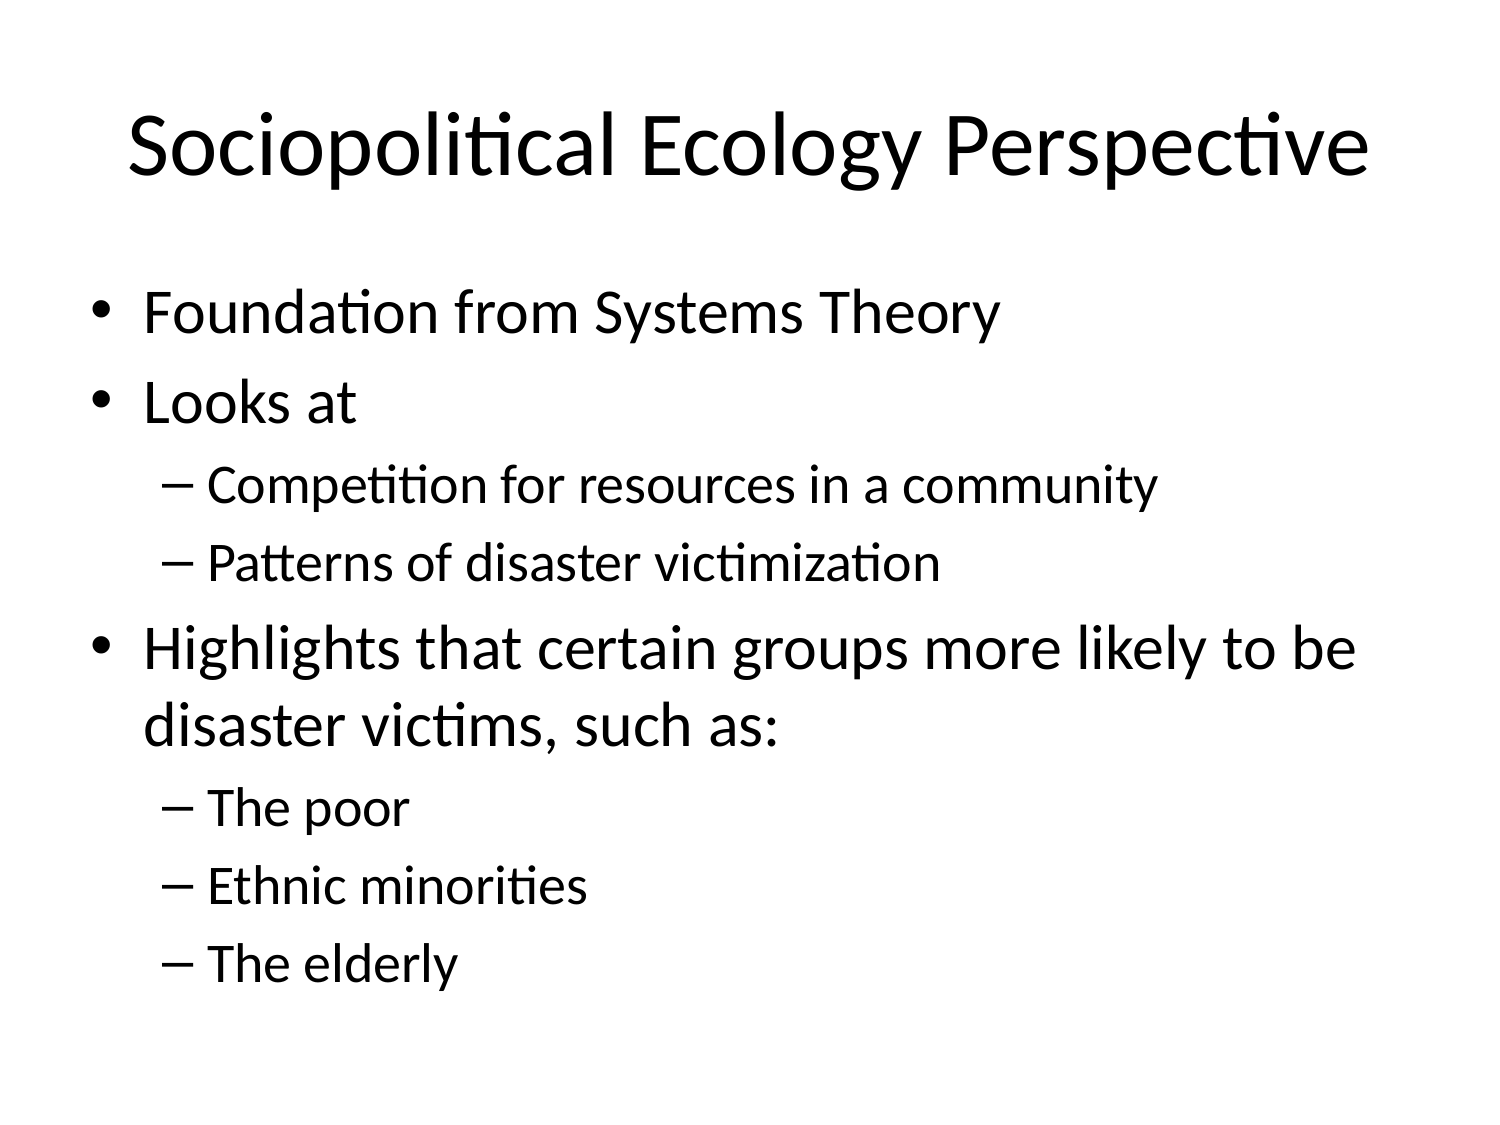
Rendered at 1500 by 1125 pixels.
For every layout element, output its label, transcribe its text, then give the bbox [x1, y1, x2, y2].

title Sociopolitical Ecology Perspective [75, 45, 1425, 233]
list Foundation from Systems Theory Looks at Competition for resources in a community Patterns of disaster victimization Highlights that certain groups more likely to be disaster victims, such as: The poor Ethnic minorities The elderly [75, 262, 1425, 1005]
